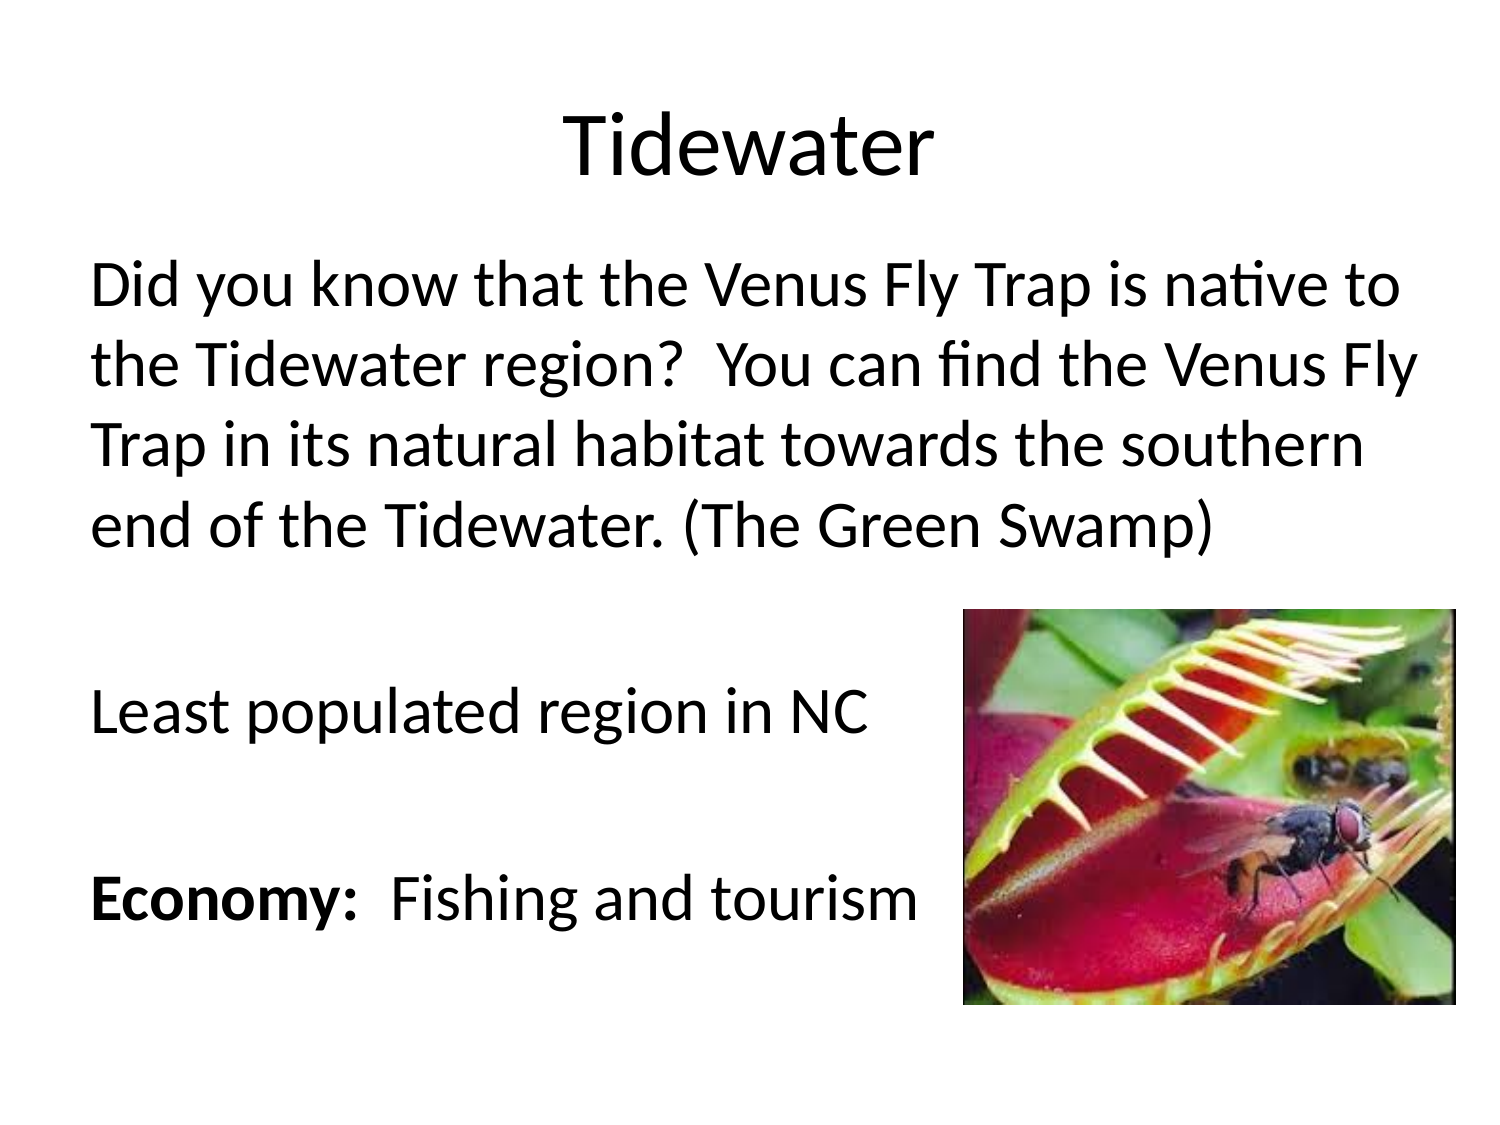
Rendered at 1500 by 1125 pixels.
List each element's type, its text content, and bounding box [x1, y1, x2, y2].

title Tidewater [75, 45, 1425, 232]
list Did you know that the Venus Fly Trap is native to the Tidewater region? You can find the Venus Fly Trap in its natural habitat towards the southern end of the Tidewater. (The Green Swamp) Least populated region in NC Economy: Fishing and tourism [75, 232, 1477, 1050]
picture [963, 609, 1457, 1006]
